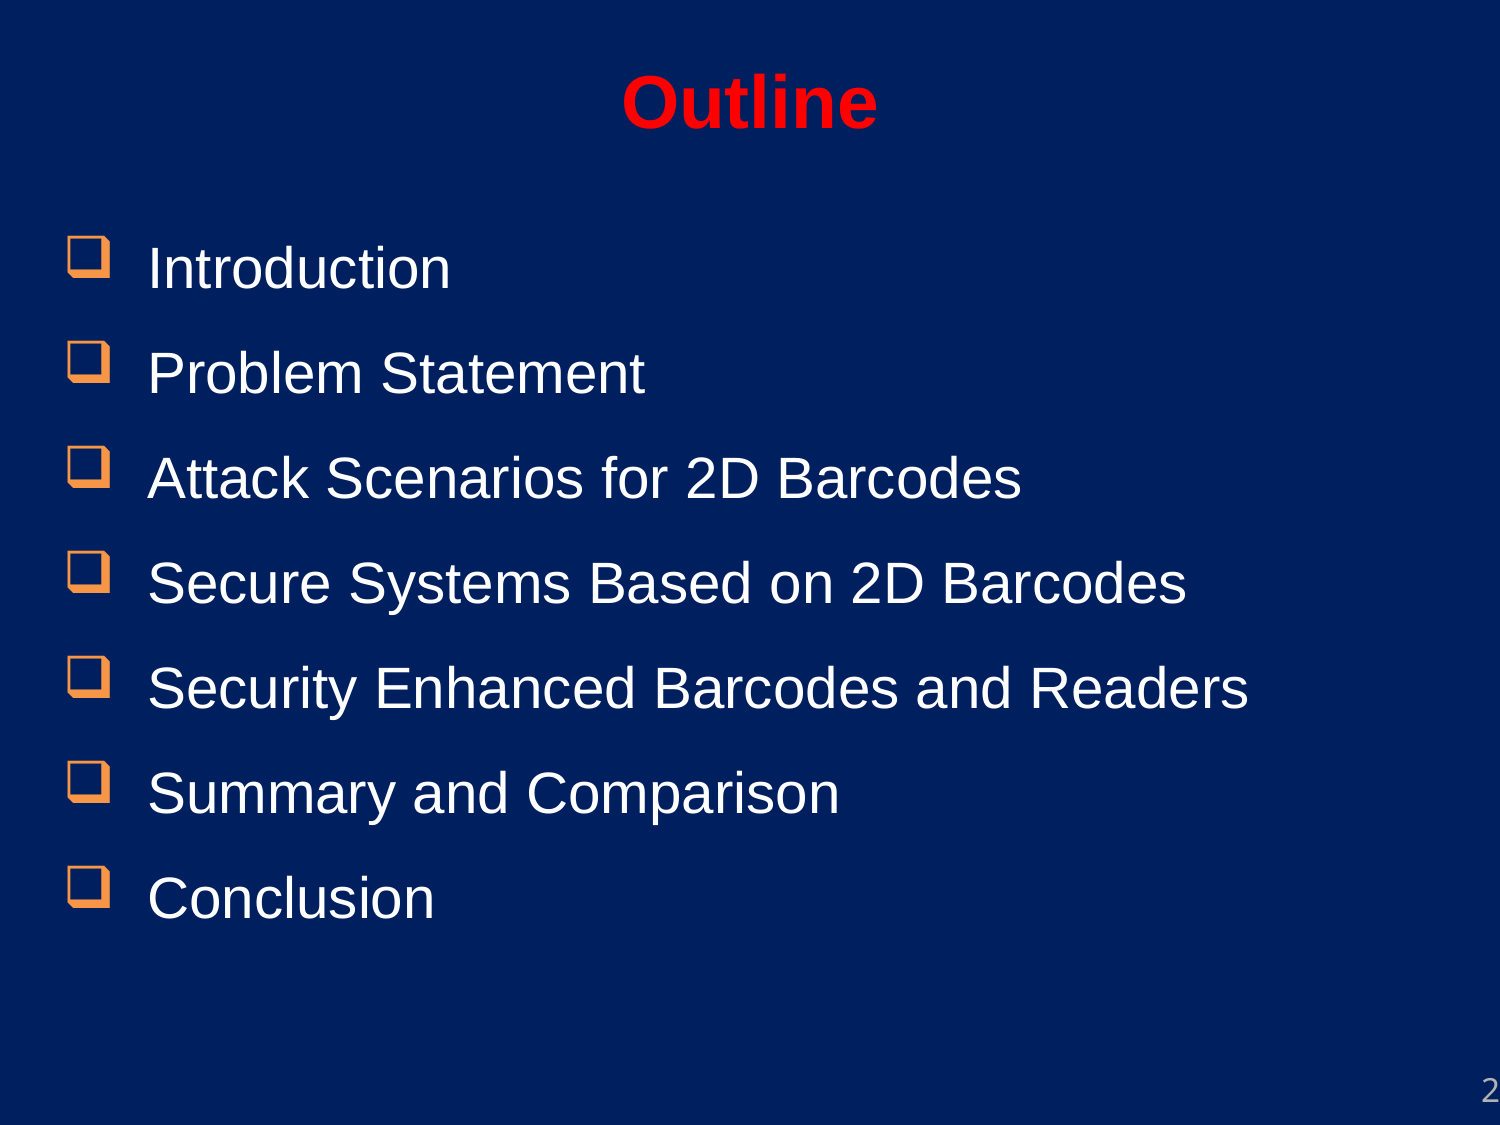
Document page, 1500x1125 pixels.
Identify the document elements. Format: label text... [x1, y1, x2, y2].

title Outline [44, 53, 1456, 145]
slide_number 2 [1437, 1069, 1500, 1110]
list Introduction Problem Statement Attack Scenarios for 2D Barcodes Secure Systems Based on 2D Barcodes Security Enhanced Barcodes and Readers Summary and Comparison Conclusion [62, 195, 1437, 938]
